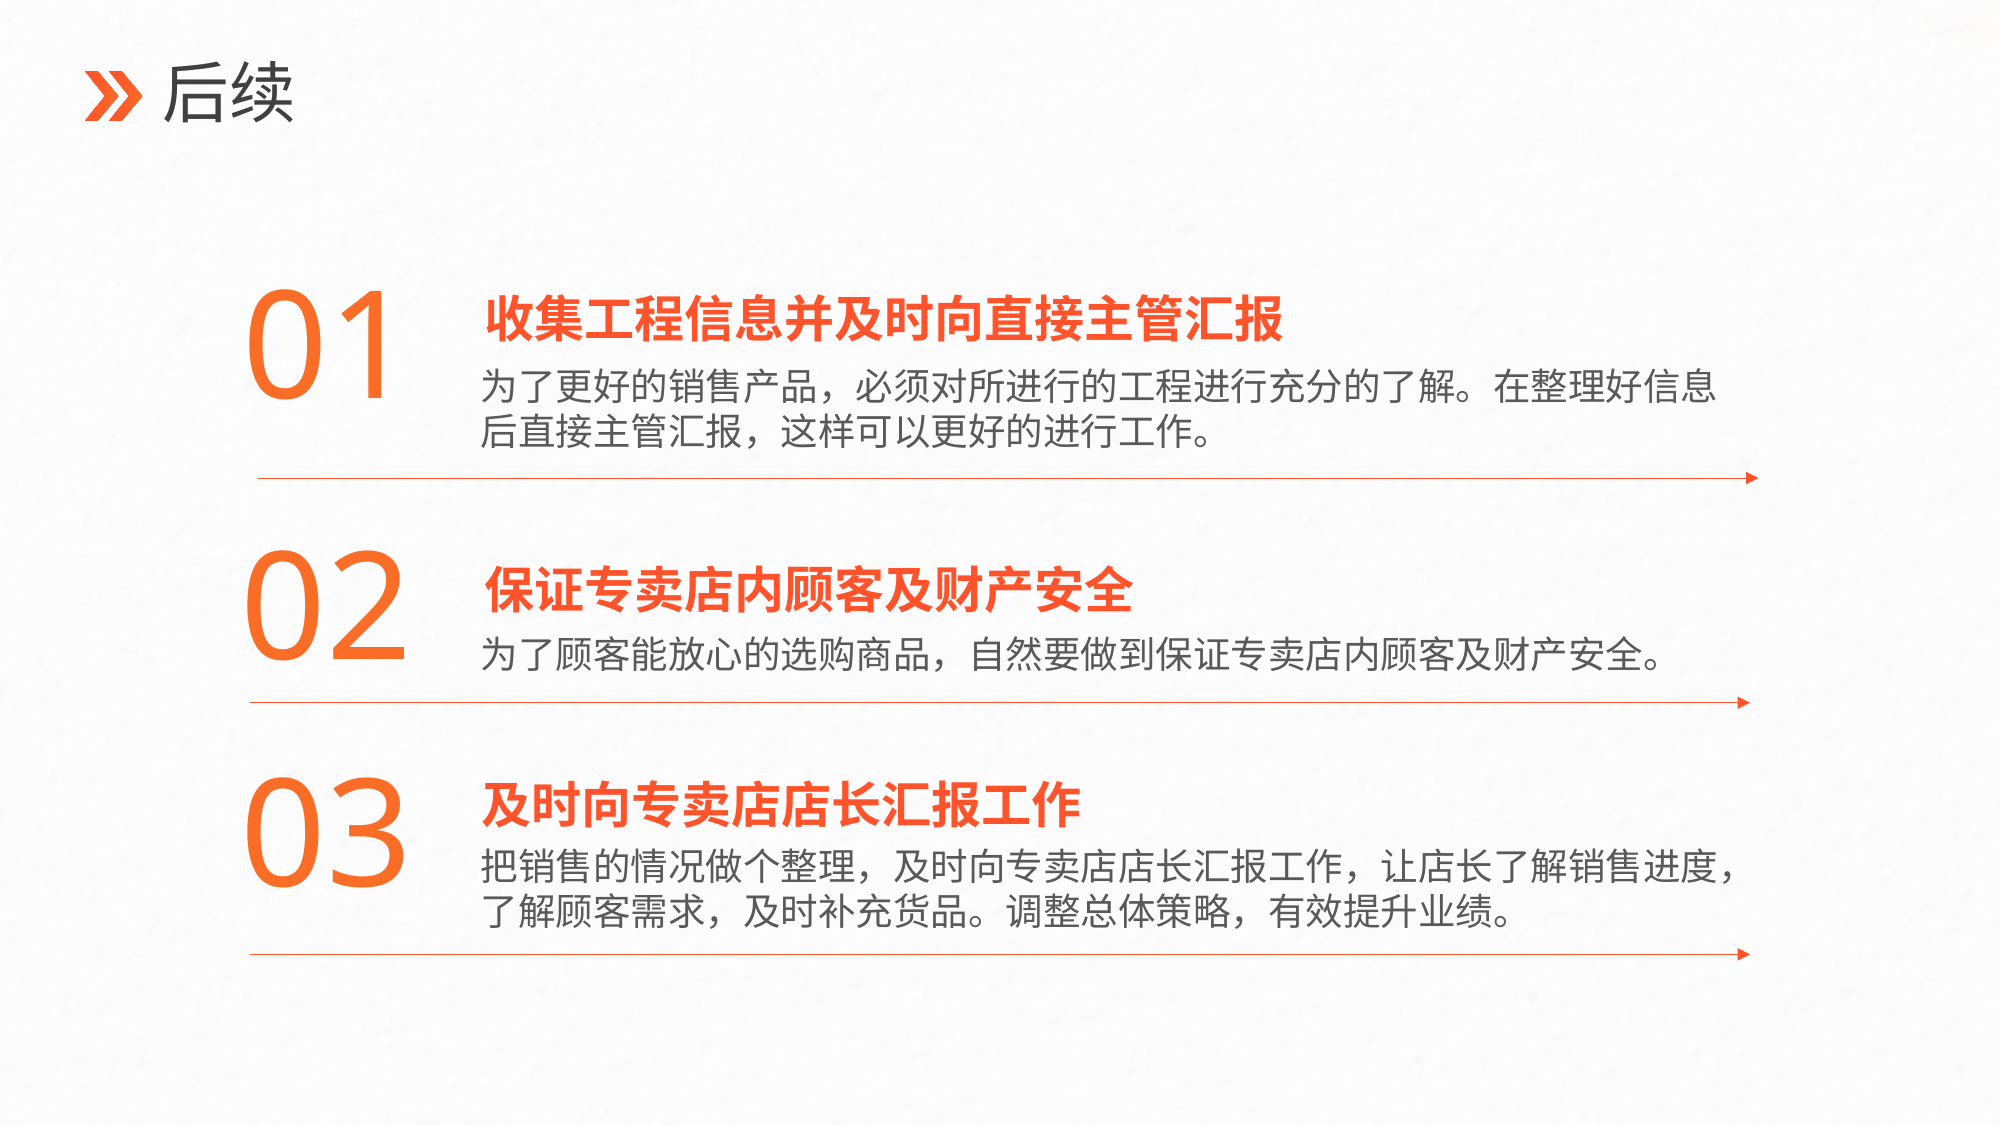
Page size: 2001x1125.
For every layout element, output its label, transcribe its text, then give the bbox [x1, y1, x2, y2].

text_box 把销售的情况做个整理，及时向专卖店店长汇报工作，让店长了解销售进度，了解顾客需求，及时补充货品。调整总体策略，有效提升业绩。 [465, 835, 1759, 941]
text_box 03 [195, 729, 457, 925]
text_box 02 [195, 502, 457, 697]
text_box 后续 [147, 43, 311, 139]
text_box 收集工程信息并及时向直接主管汇报 [470, 279, 1300, 355]
text_box 及时向专卖店店长汇报工作 [466, 765, 1097, 835]
text_box 为了更好的销售产品，必须对所进行的工程进行充分的了解。在整理好信息后直接主管汇报，这样可以更好的进行工作。 [465, 355, 1759, 461]
text_box 保证专卖店内顾客及财产安全 [469, 551, 1150, 623]
text_box 01 [197, 241, 459, 437]
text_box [84, 71, 143, 121]
text_box 为了顾客能放心的选购商品，自然要做到保证专卖店内顾客及财产安全。 [465, 623, 1726, 684]
